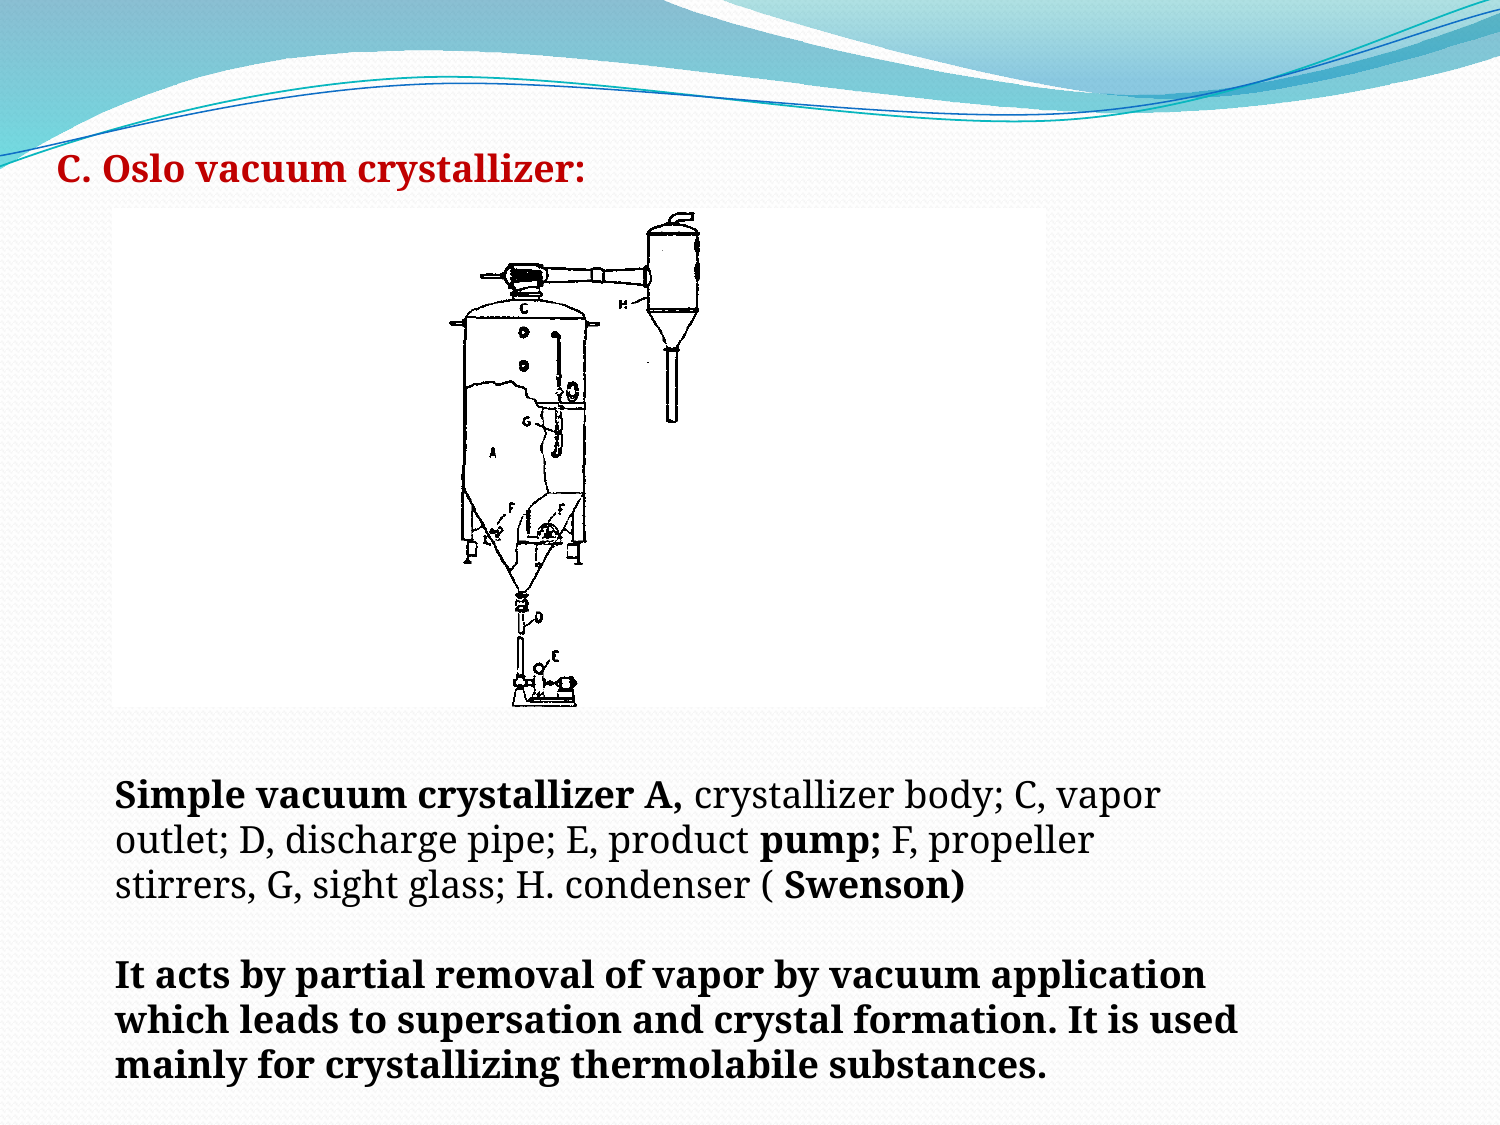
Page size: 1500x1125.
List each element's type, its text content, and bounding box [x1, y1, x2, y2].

picture [111, 207, 1046, 707]
text_box C. Oslo vacuum crystallizer: [41, 137, 1105, 242]
text_box Simple vacuum crystallizer A, crystallizer body; C, vapor outlet; D, discharge pipe; E, product pump; F, propeller stirrers, G, sight glass; H. condenser ( Swenson) It acts by partial removal of vapor by vacuum application which leads to supersation and crystal formation. It is used mainly for crystallizing thermolabile substances. [100, 763, 1258, 1125]
